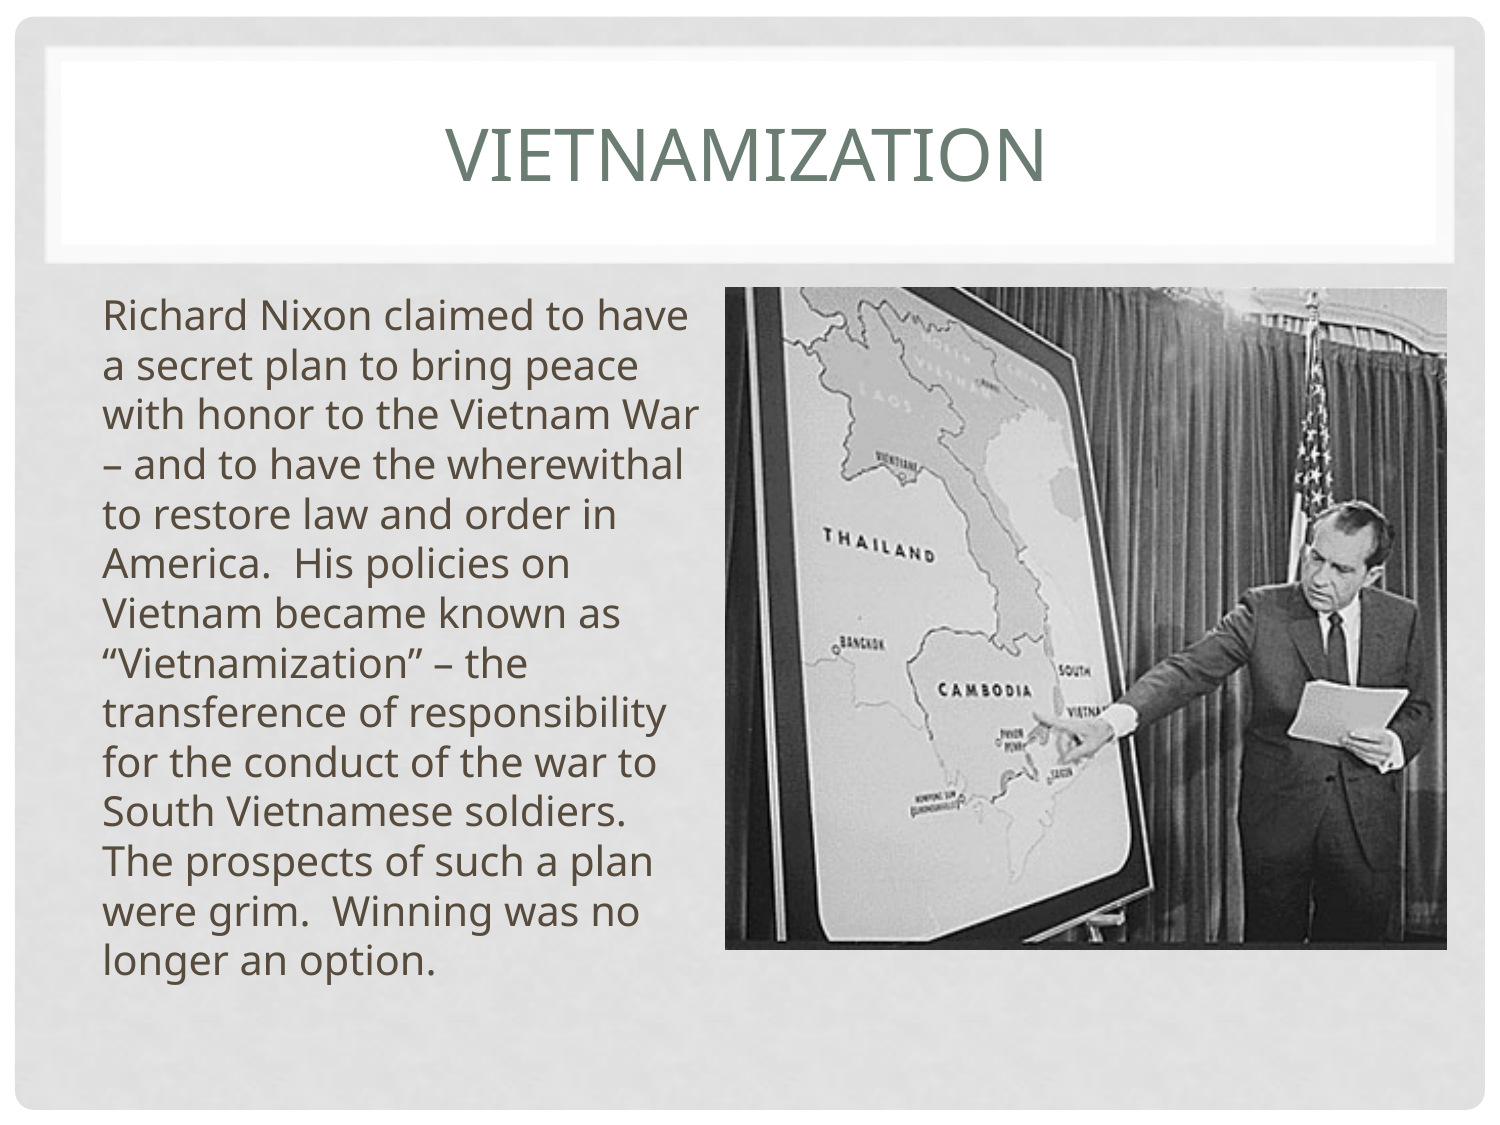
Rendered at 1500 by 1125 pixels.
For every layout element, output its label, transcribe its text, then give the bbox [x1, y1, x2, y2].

title Vietnamization [69, 66, 1425, 238]
list Richard Nixon claimed to have a secret plan to bring peace with honor to the Vietnam War – and to have the wherewithal to restore law and order in America. His policies on Vietnam became known as “Vietnamization” – the transference of responsibility for the conduct of the war to South Vietnamese soldiers. The prospects of such a plan were grim. Winning was no longer an option. [69, 281, 733, 1005]
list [724, 287, 1447, 951]
